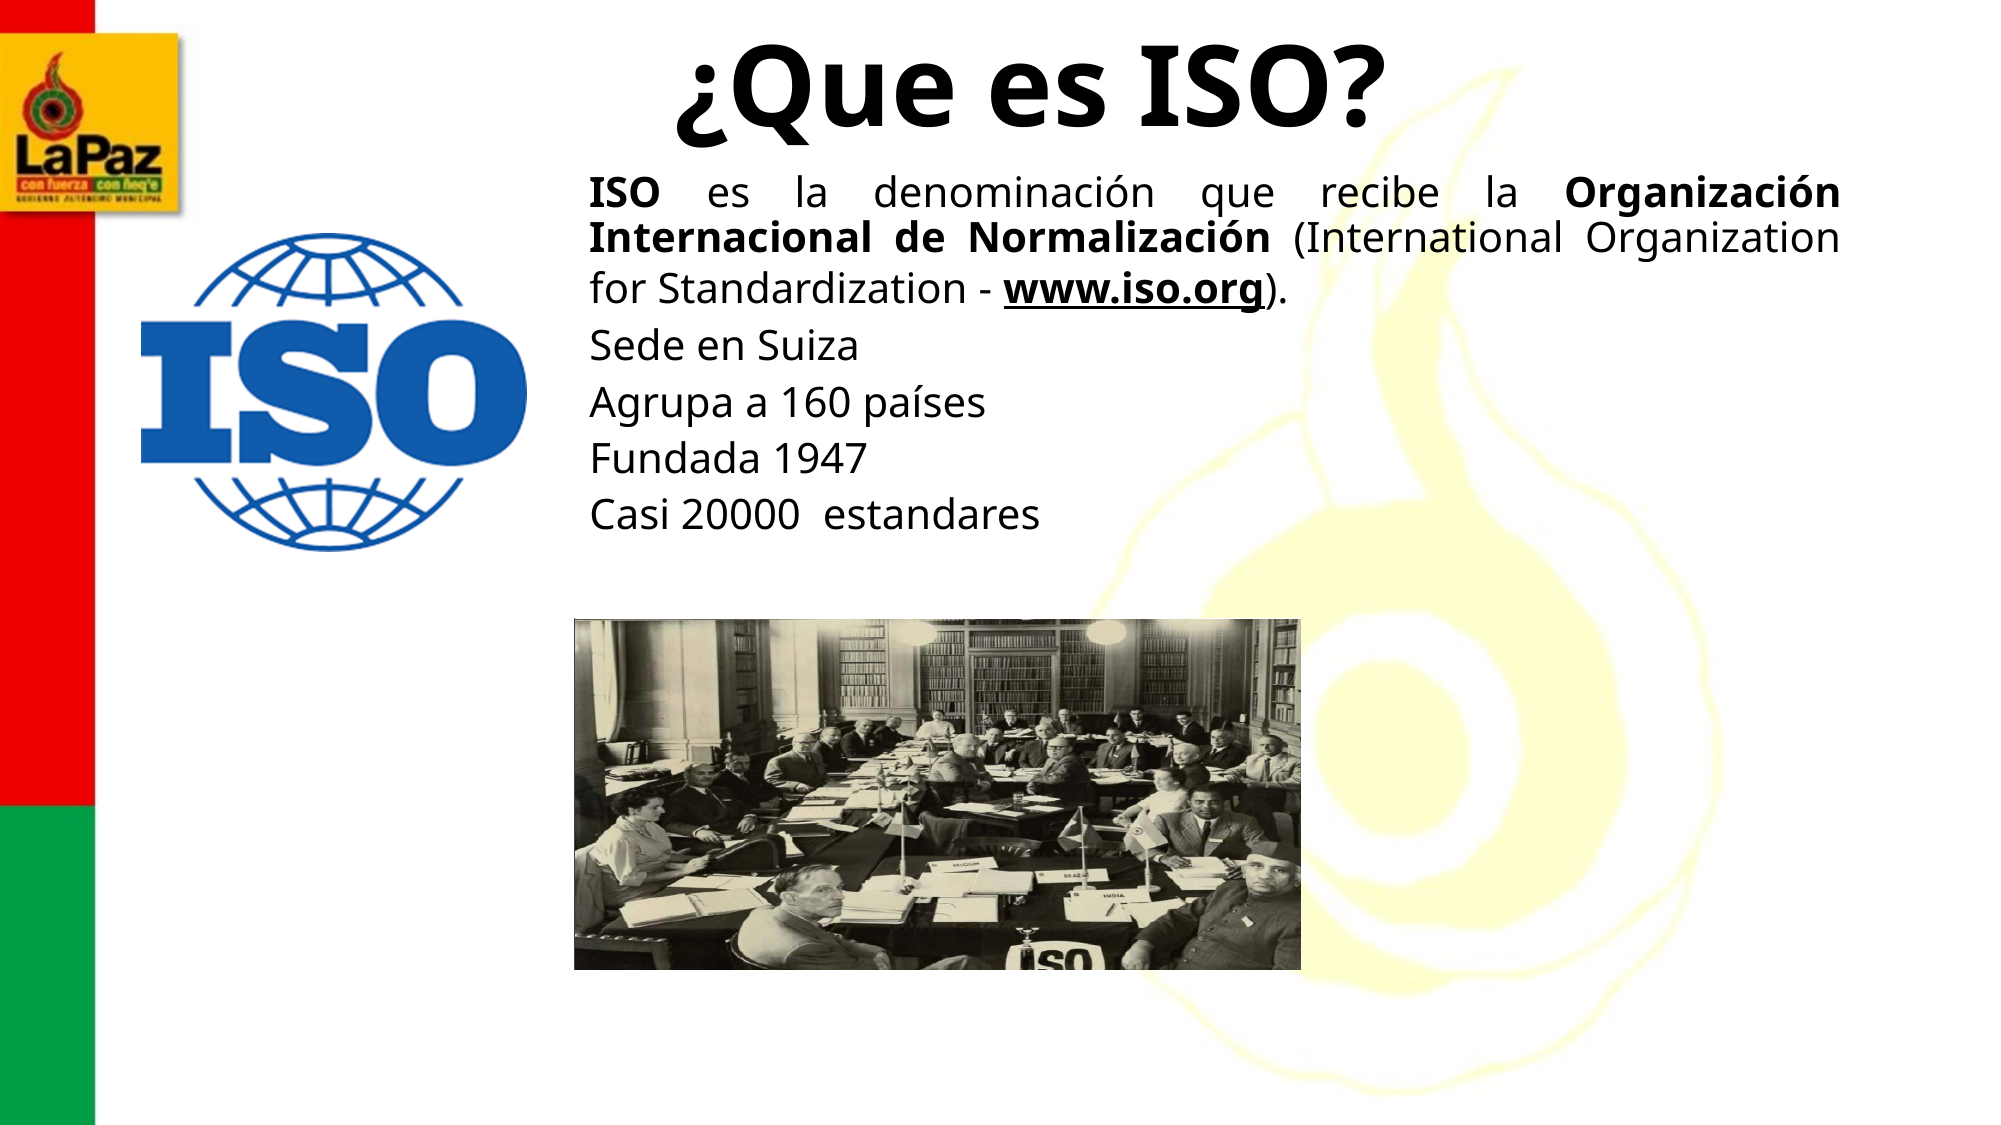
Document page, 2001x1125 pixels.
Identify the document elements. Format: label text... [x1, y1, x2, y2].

title ¿Que es ISO? [186, 27, 1876, 154]
list ISO es la denominación que recibe la Organización Internacional de Normalización (International Organization for Standardization - www.iso.org). Sede en Suiza Agrupa a 160 países Fundada 1947 Casi 20000 estandares [574, 428, 1858, 552]
text_box [562, 342, 1913, 428]
picture [0, 0, 2001, 1125]
list ISO es la denominación que recibe la Organización Internacional de Normalización (International Organization for Standardization - www.iso.org). Sede en Suiza Agrupa a 160 países Fundada 1947 Casi 20000 estandares [574, 163, 1858, 342]
